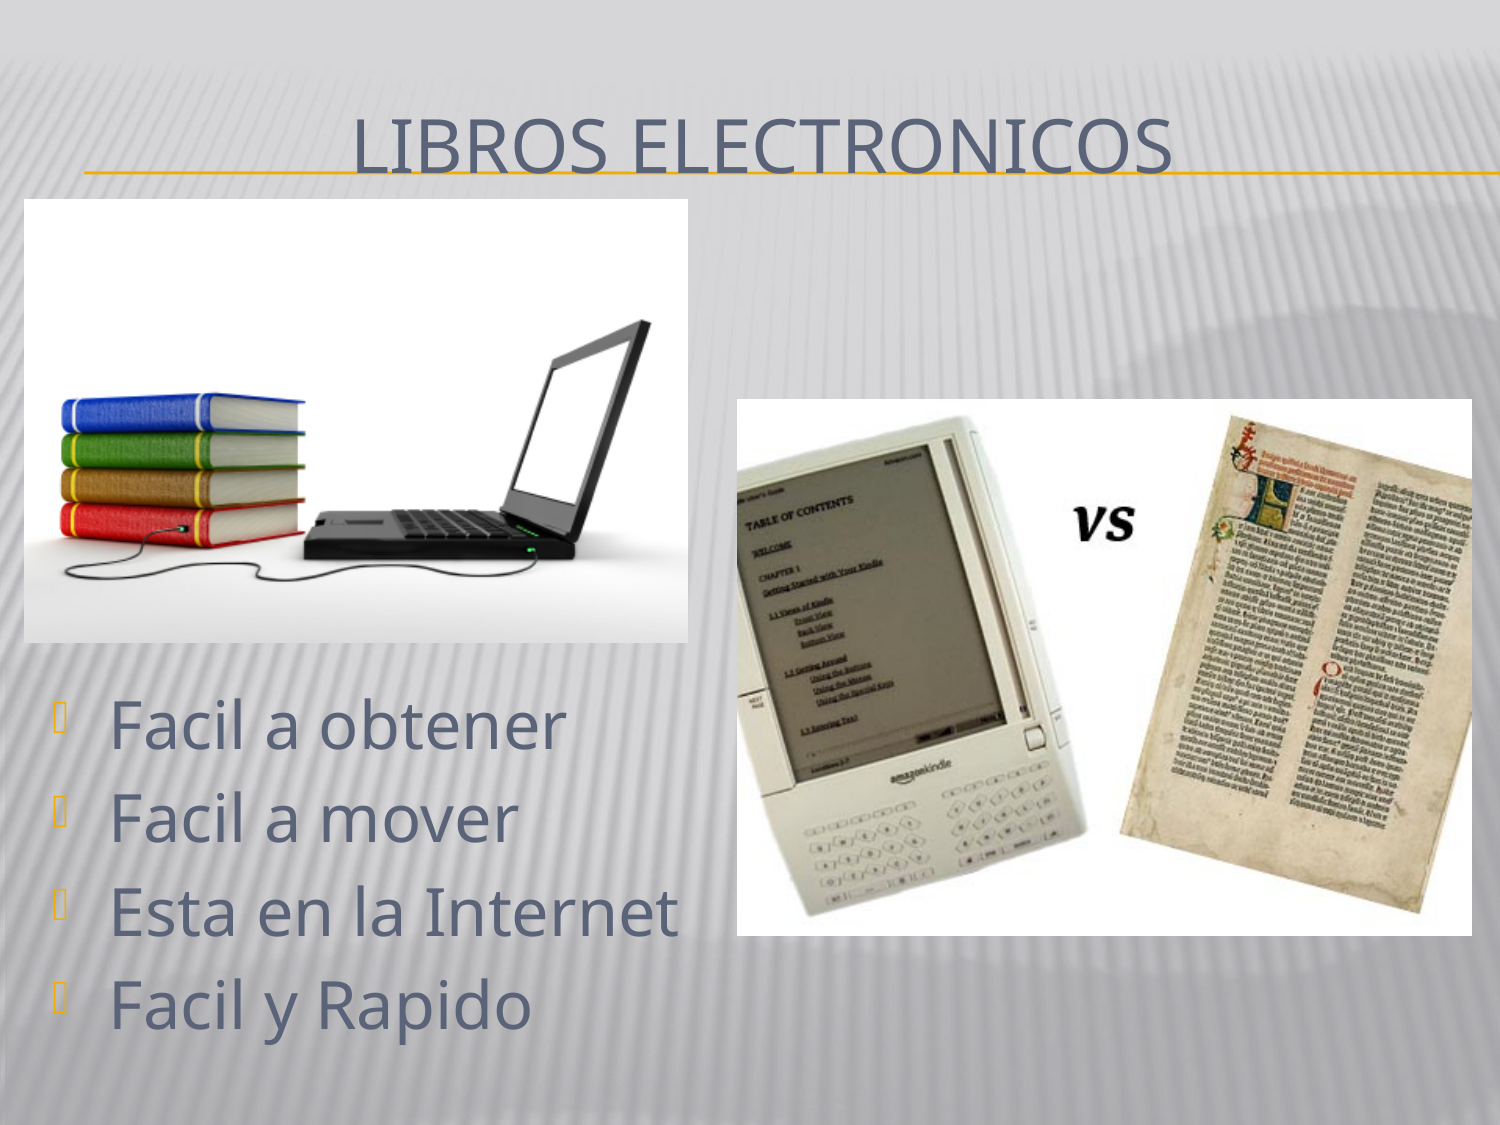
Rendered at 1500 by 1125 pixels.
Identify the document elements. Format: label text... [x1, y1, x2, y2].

list Facil a obtener Facil a mover Esta en la Internet Facil y Rapido [37, 675, 700, 1063]
title Libros Electronicos [50, 75, 1475, 213]
picture [737, 399, 1473, 937]
picture [24, 199, 688, 643]
